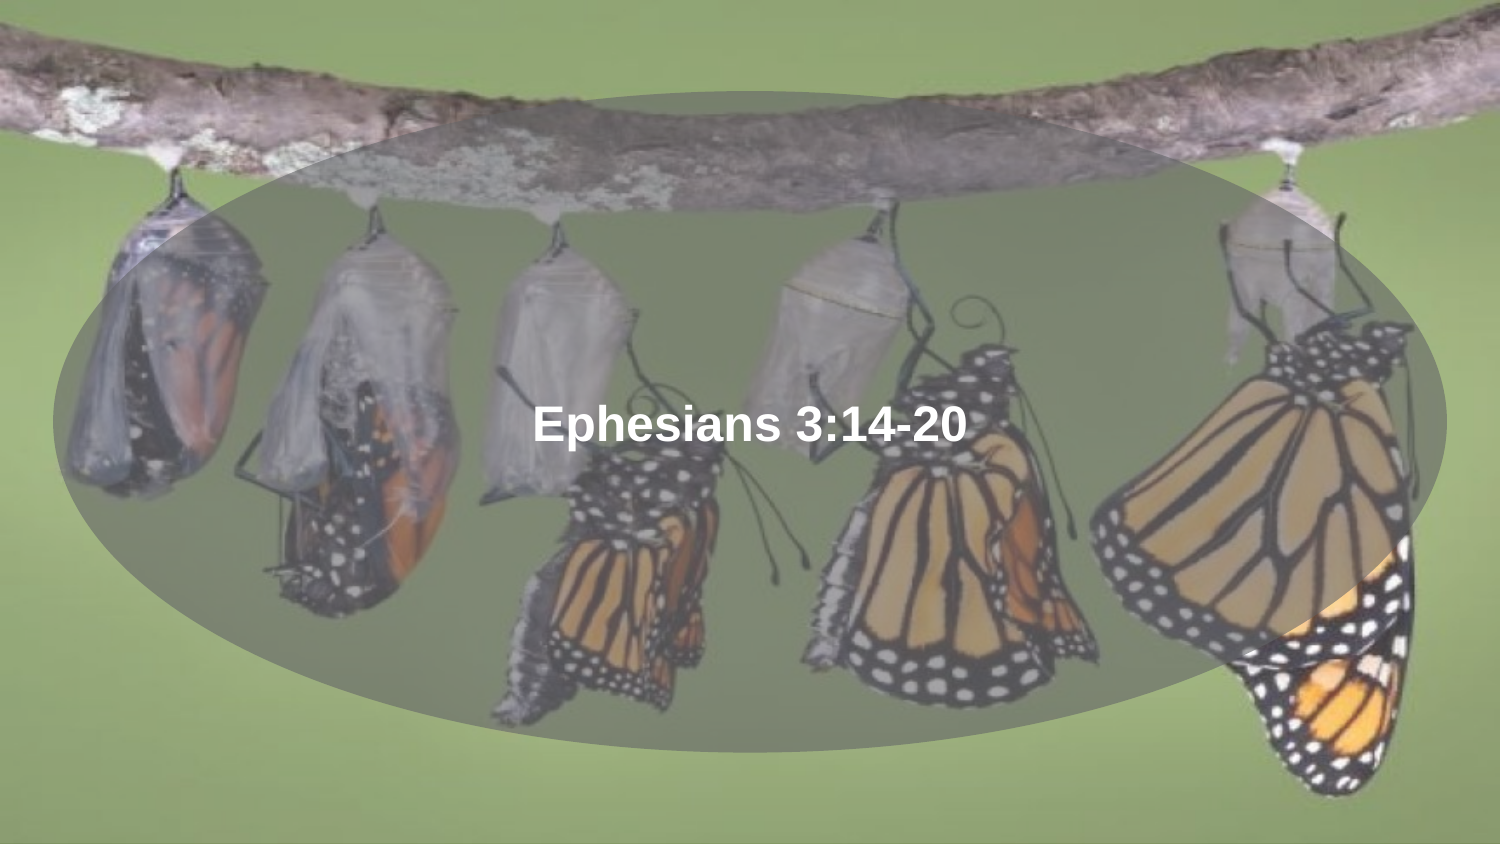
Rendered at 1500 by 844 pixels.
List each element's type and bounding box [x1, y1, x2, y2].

picture [0, 0, 1500, 844]
text_box [52, 90, 1448, 753]
